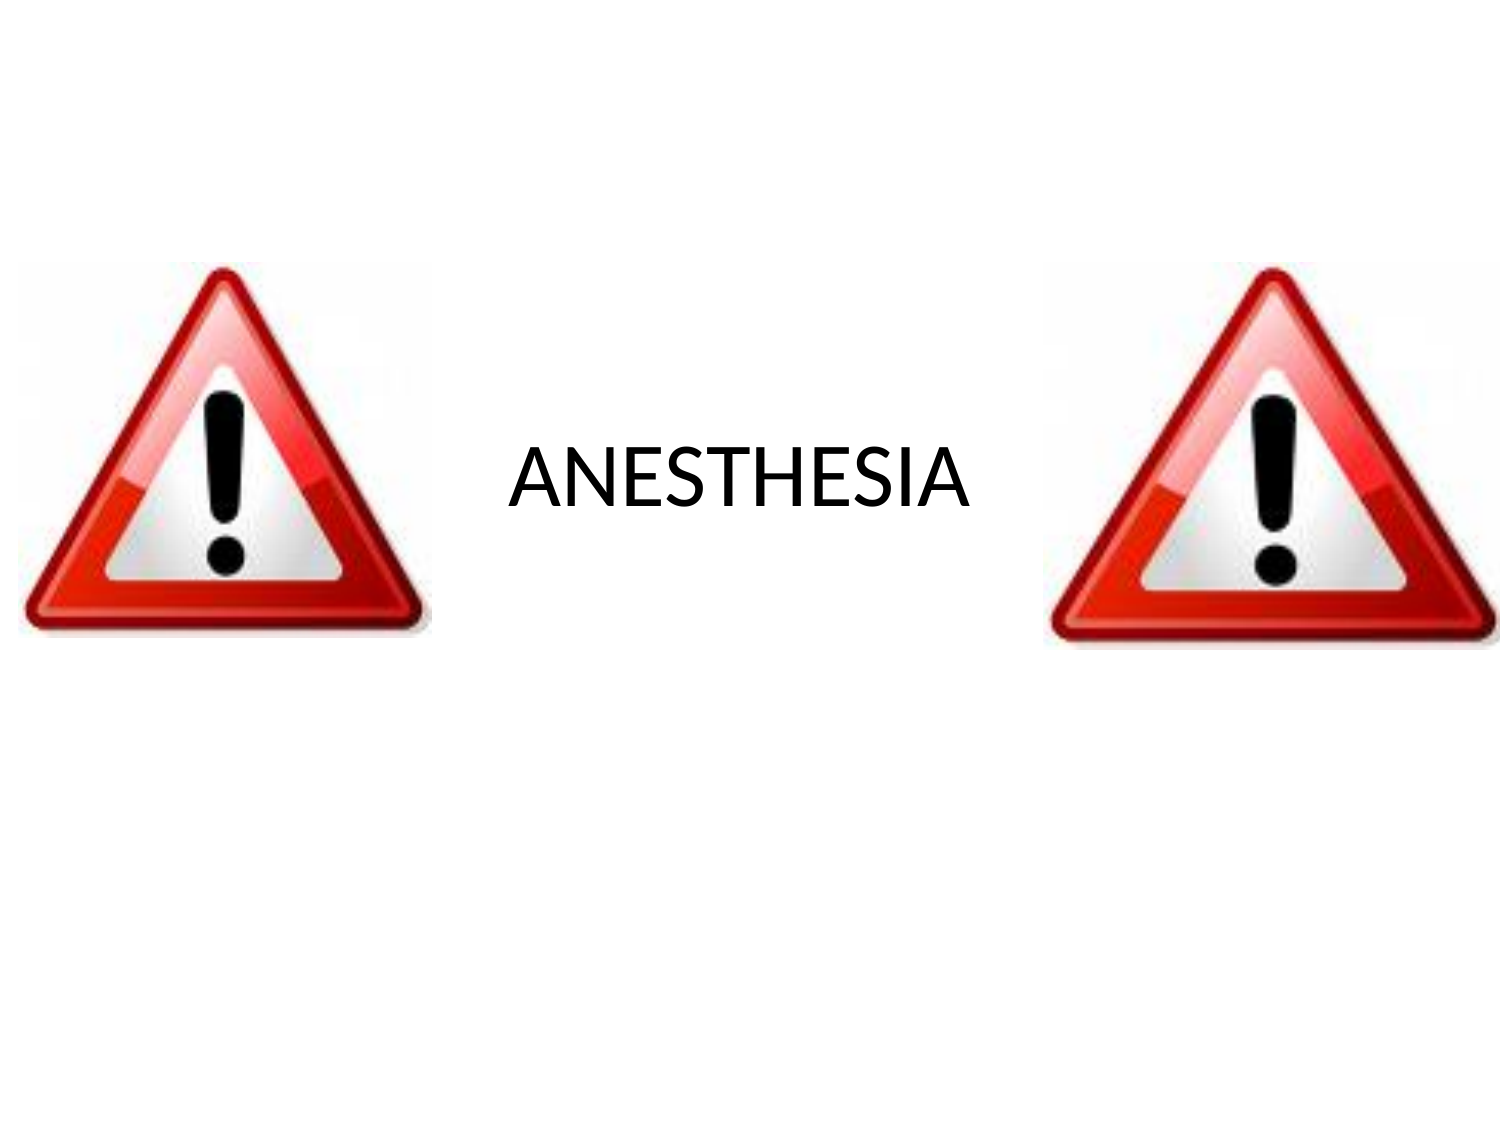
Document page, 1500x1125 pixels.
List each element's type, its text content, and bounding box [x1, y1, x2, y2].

title ANESTHESIA [435, 349, 1038, 591]
picture [1043, 262, 1500, 651]
picture [18, 262, 432, 638]
